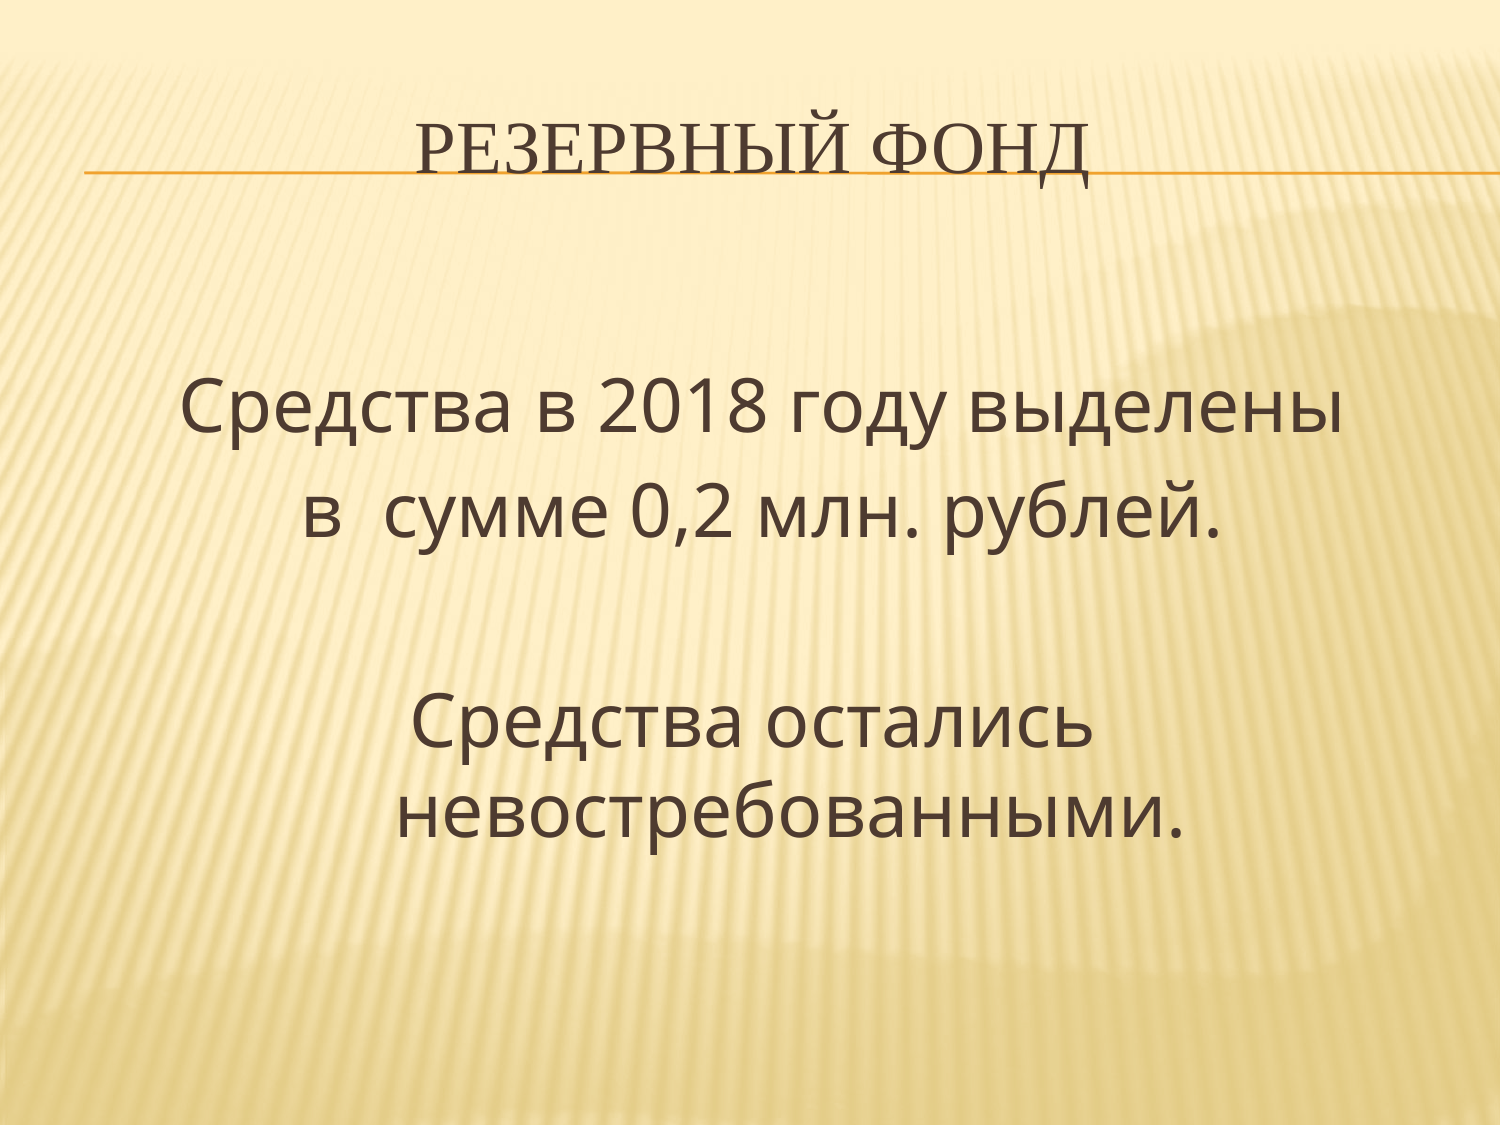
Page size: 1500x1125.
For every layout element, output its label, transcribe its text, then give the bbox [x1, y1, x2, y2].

title РЕЗЕРВНЫЙ ФОНД [50, 75, 1475, 213]
list Средства в 2018 году выделены в сумме 0,2 млн. рублей. Средства остались невостребованными. [50, 254, 1475, 998]
